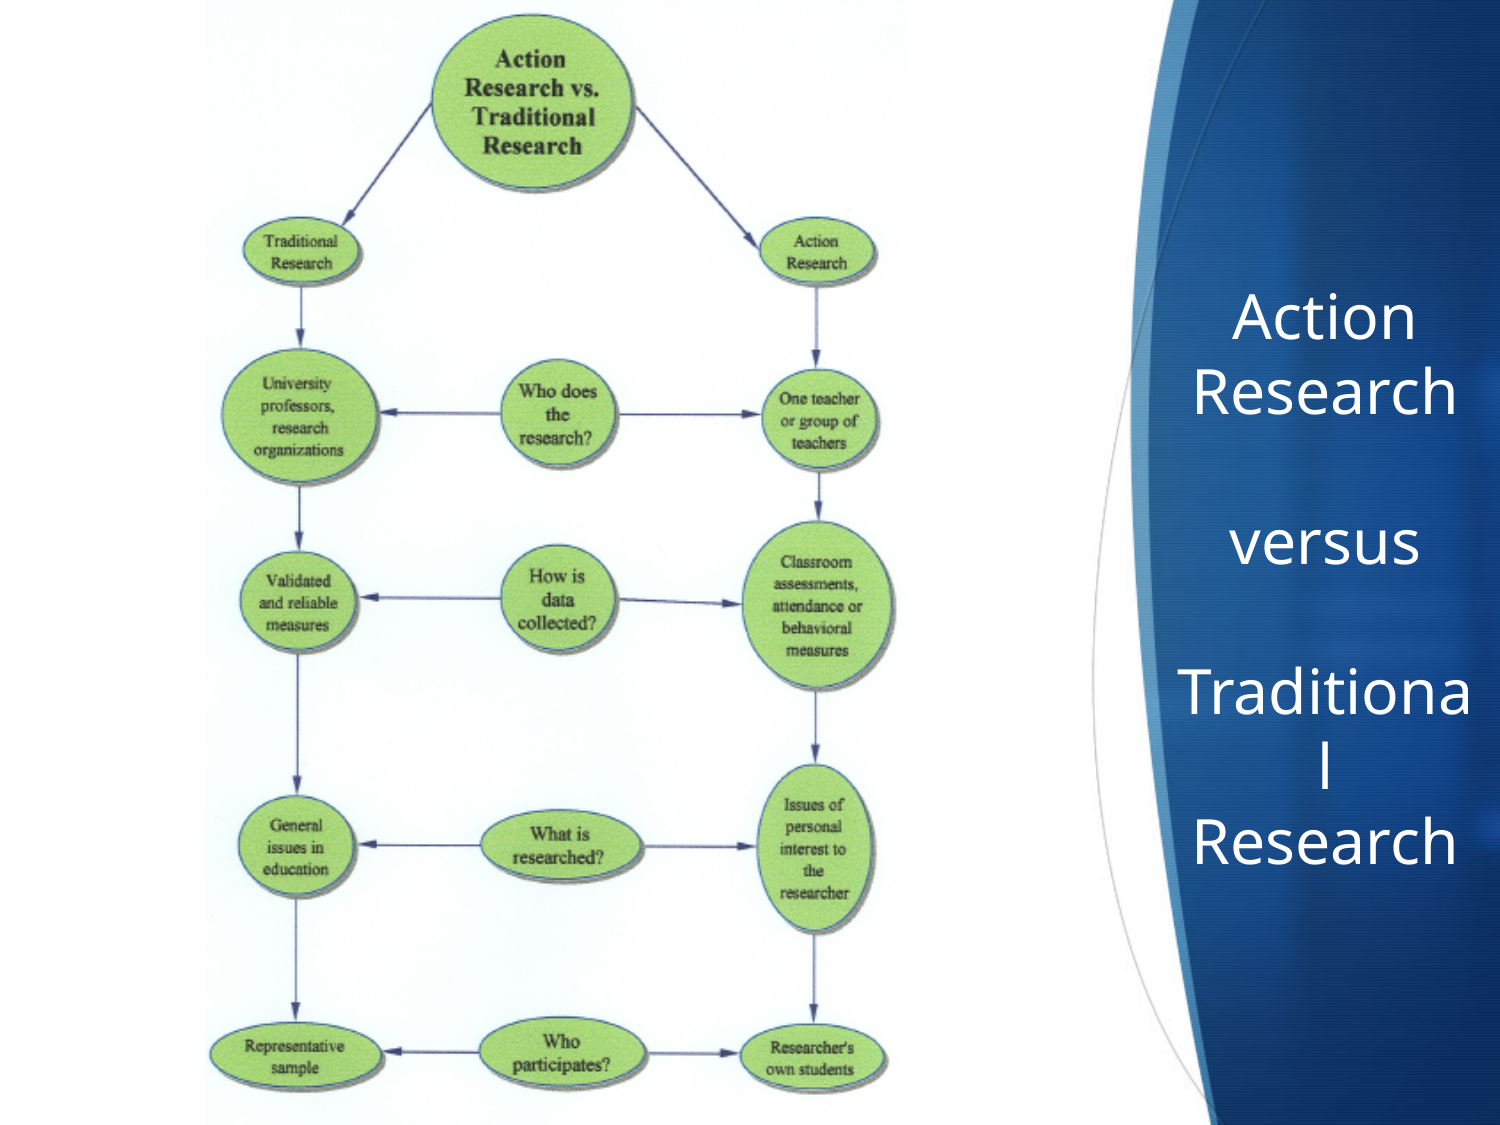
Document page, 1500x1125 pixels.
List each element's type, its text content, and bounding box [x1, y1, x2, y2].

title Action Research versus Traditional Research [1162, 45, 1500, 1005]
picture [0, 0, 1500, 1125]
